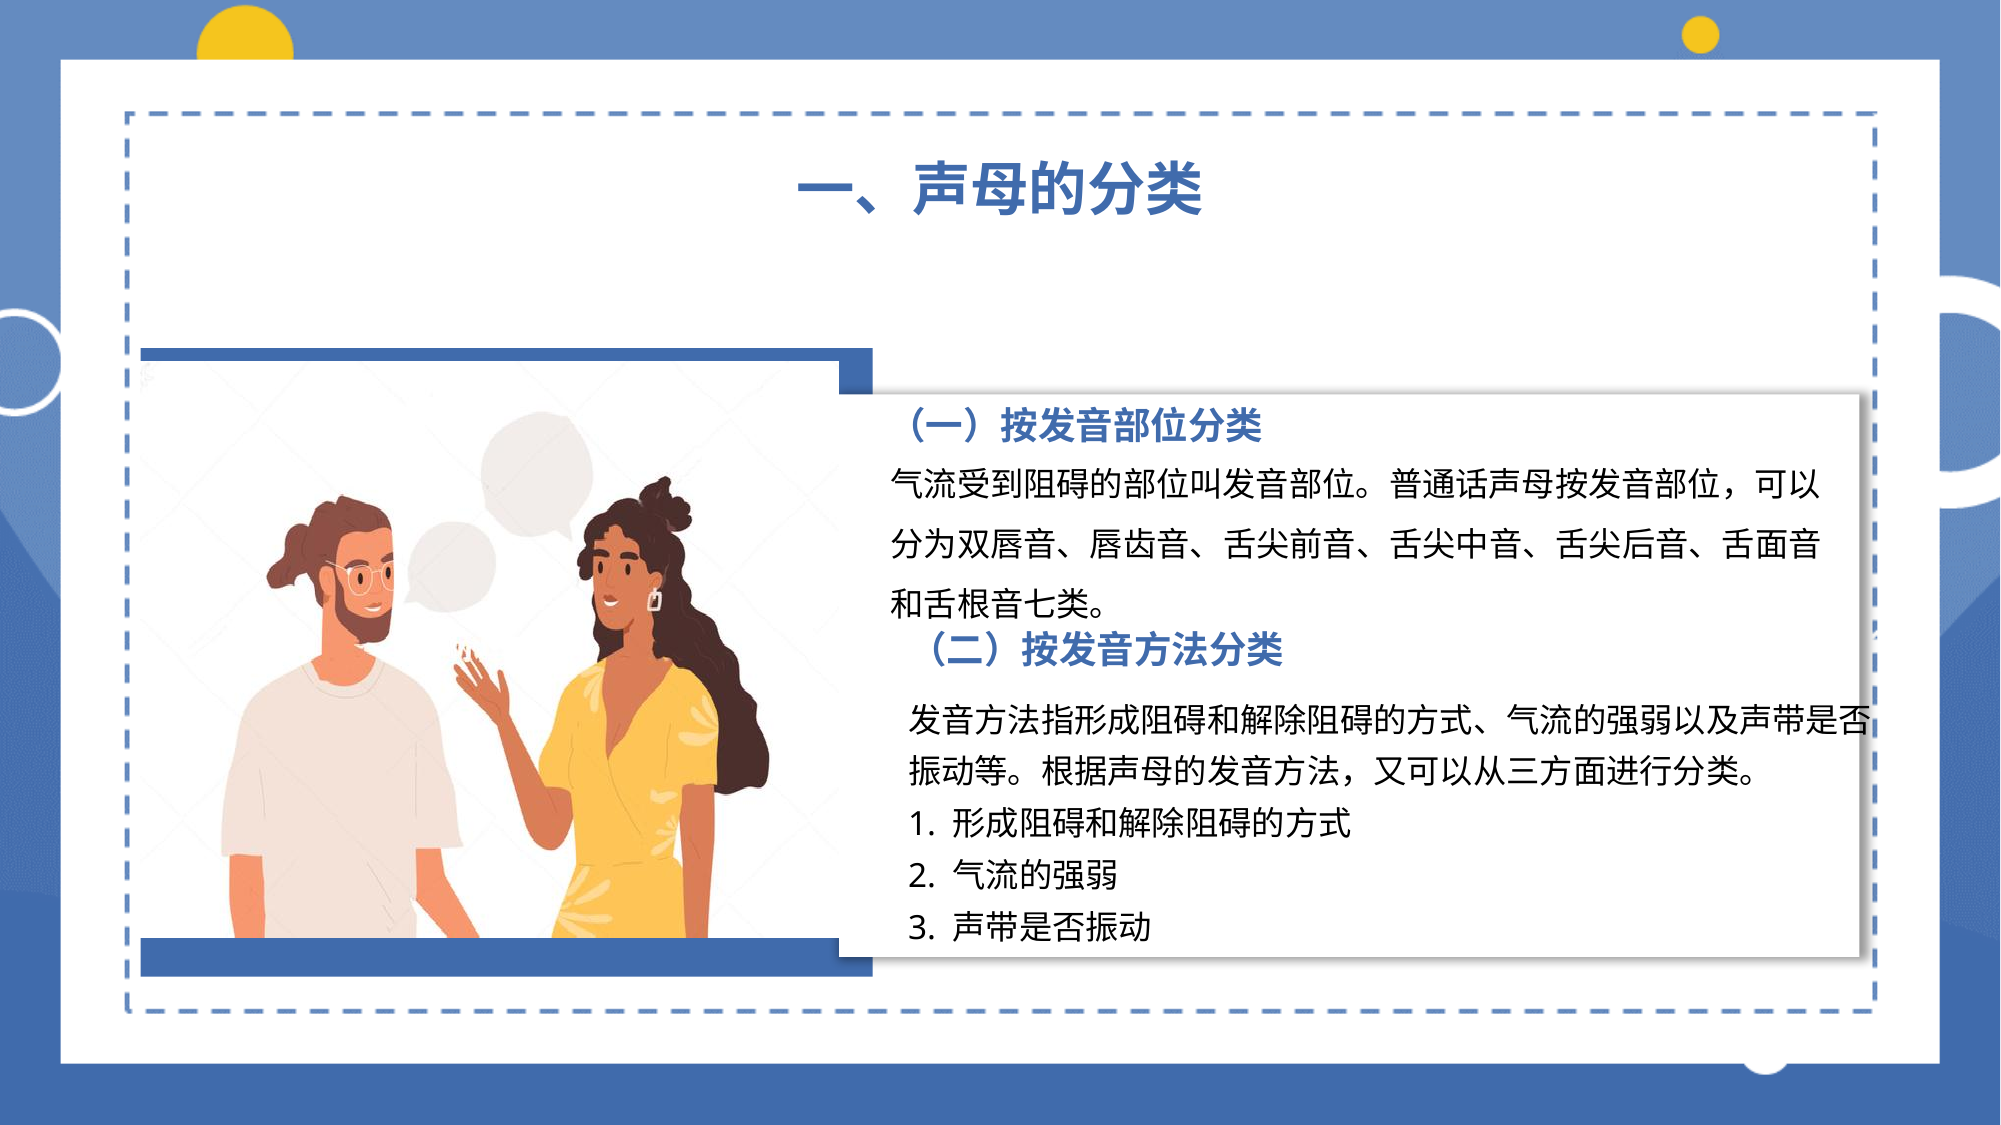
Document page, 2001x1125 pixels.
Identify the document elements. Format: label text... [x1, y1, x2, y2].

text_box 发音方法指形成阻碍和解除阻碍的方式、气流的强弱以及声带是否振动等。根据声母的发音方法，又可以从三方面进行分类。 1. 形成阻碍和解除阻碍的方式 2. 气流的强弱 3. 声带是否振动 [893, 679, 1894, 954]
text_box （二）按发音方法分类 [894, 619, 1300, 679]
text_box [839, 394, 1860, 957]
text_box [140, 938, 873, 977]
picture [0, 0, 2001, 1125]
text_box 气流受到阻碍的部位叫发音部位。普通话声母按发音部位，可以分为双唇音、唇齿音、舌尖前音、舌尖中音、舌尖后音、舌面音和舌根音七类。 [875, 436, 1860, 631]
text_box [140, 348, 873, 387]
text_box （一）按发音部位分类 [873, 394, 1279, 455]
text_box 一、声母的分类 [781, 144, 1219, 230]
